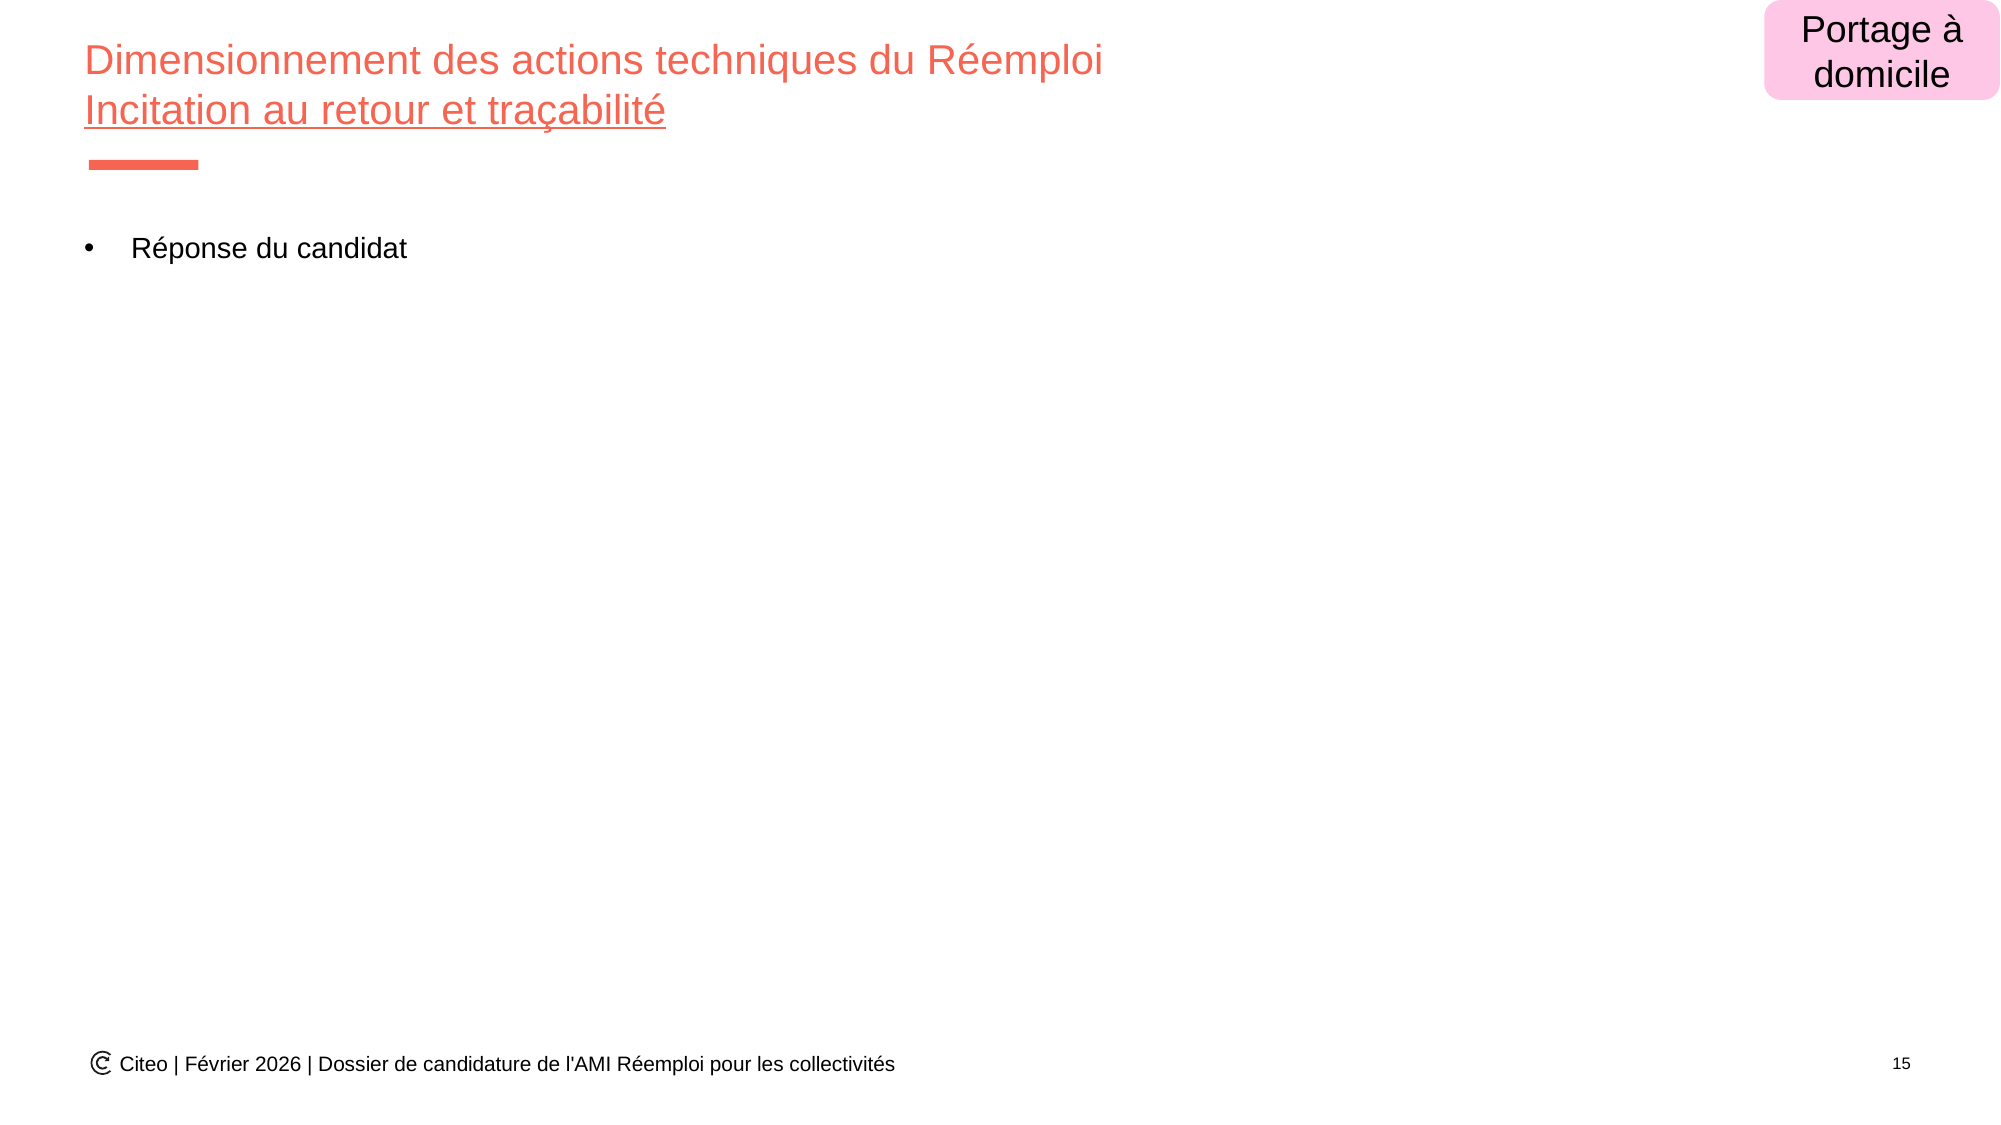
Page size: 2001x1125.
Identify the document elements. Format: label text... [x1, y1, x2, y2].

text_box Portage à domicile [1763, 0, 2000, 102]
title Dimensionnement des actions techniques du Réemploi Incitation au retour et traçabilité [69, 16, 1654, 149]
footer Citeo | Février 2026 | Dossier de candidature de l'AMI Réemploi pour les collectivités [119, 1032, 1799, 1093]
text_box Réponse du candidat [68, 221, 1826, 1009]
slide_number 15 [1808, 1032, 1927, 1094]
